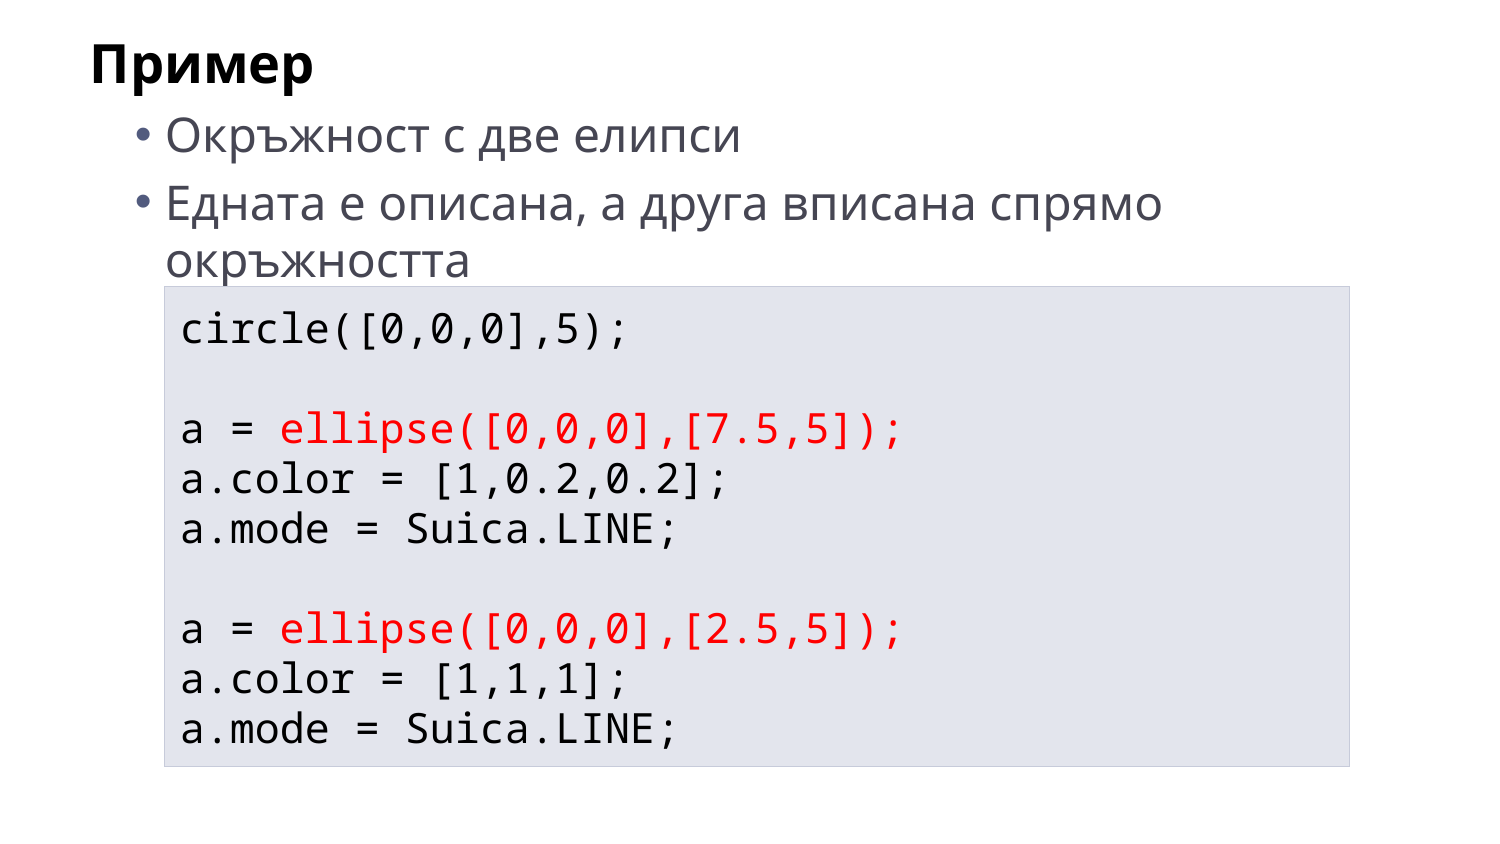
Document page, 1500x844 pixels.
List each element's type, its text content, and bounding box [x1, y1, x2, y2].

text_box circle([0,0,0],5); a = ellipse([0,0,0],[7.5,5]); a.color = [1,0.2,0.2]; a.mode = Suica.LINE; a = ellipse([0,0,0],[2.5,5]); a.color = [1,1,1]; a.mode = Suica.LINE; [164, 286, 1350, 767]
list Пример Окръжност с две елипси Едната е описана, а друга вписана спрямо окръжността [75, 21, 1475, 835]
